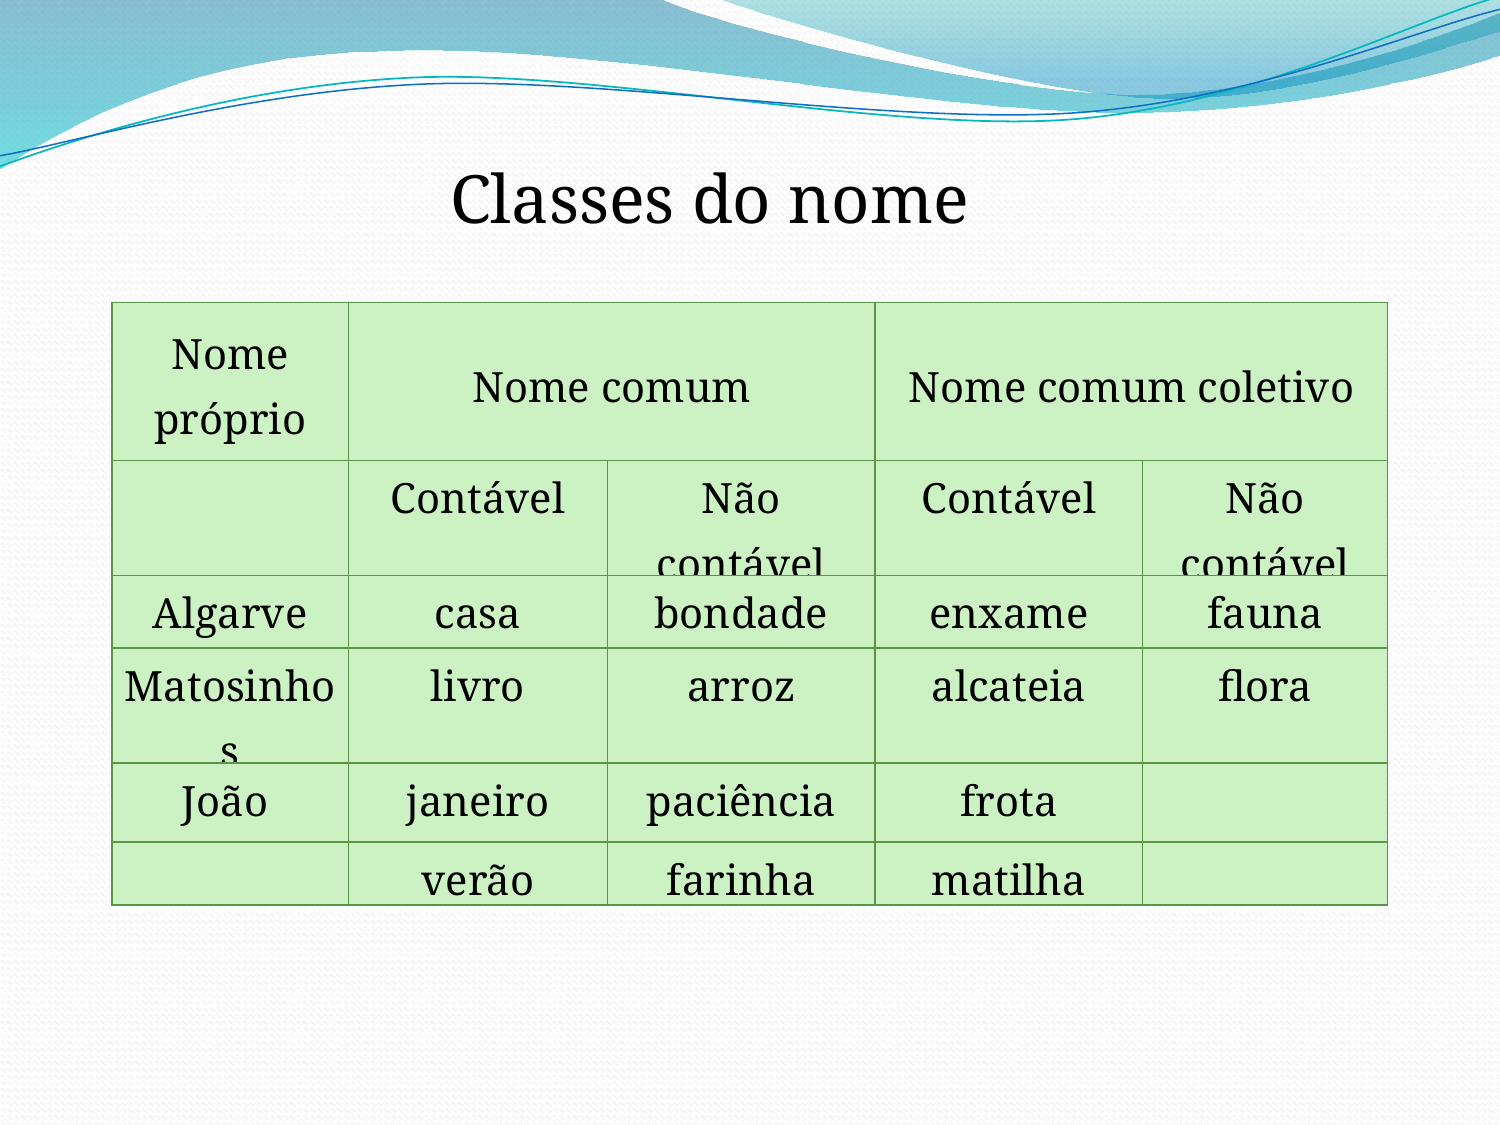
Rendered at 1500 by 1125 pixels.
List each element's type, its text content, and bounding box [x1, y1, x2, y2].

table_cell arroz [608, 649, 874, 762]
table_cell farinha [608, 843, 874, 904]
table_cell João [113, 764, 348, 841]
table_header Nome próprio [113, 303, 348, 460]
table_cell livro [349, 649, 607, 762]
table_cell Contável [876, 461, 1142, 575]
table_header Nome comum coletivo [876, 303, 1387, 460]
table_cell [113, 843, 348, 904]
table_cell Não contável [608, 461, 874, 575]
table_cell verão [349, 843, 607, 904]
table_cell [113, 461, 348, 575]
table_cell Matosinhos [113, 649, 348, 762]
table_cell Algarve [113, 576, 348, 647]
table_cell fauna [1143, 576, 1387, 647]
table_cell casa [349, 576, 607, 647]
table_cell [1143, 843, 1387, 904]
table_cell frota [876, 764, 1142, 841]
table_header Nome comum [349, 303, 874, 460]
table_cell janeiro [349, 764, 607, 841]
table_cell Não contável [1143, 461, 1387, 575]
text_box Classes do nome [435, 148, 984, 244]
table_cell [1143, 764, 1387, 841]
table_cell flora [1143, 649, 1387, 762]
table_cell matilha [876, 843, 1142, 904]
table_cell bondade [608, 576, 874, 647]
table_cell enxame [876, 576, 1142, 647]
table_cell alcateia [876, 649, 1142, 762]
table_cell paciência [608, 764, 874, 841]
table_cell Contável [349, 461, 607, 575]
